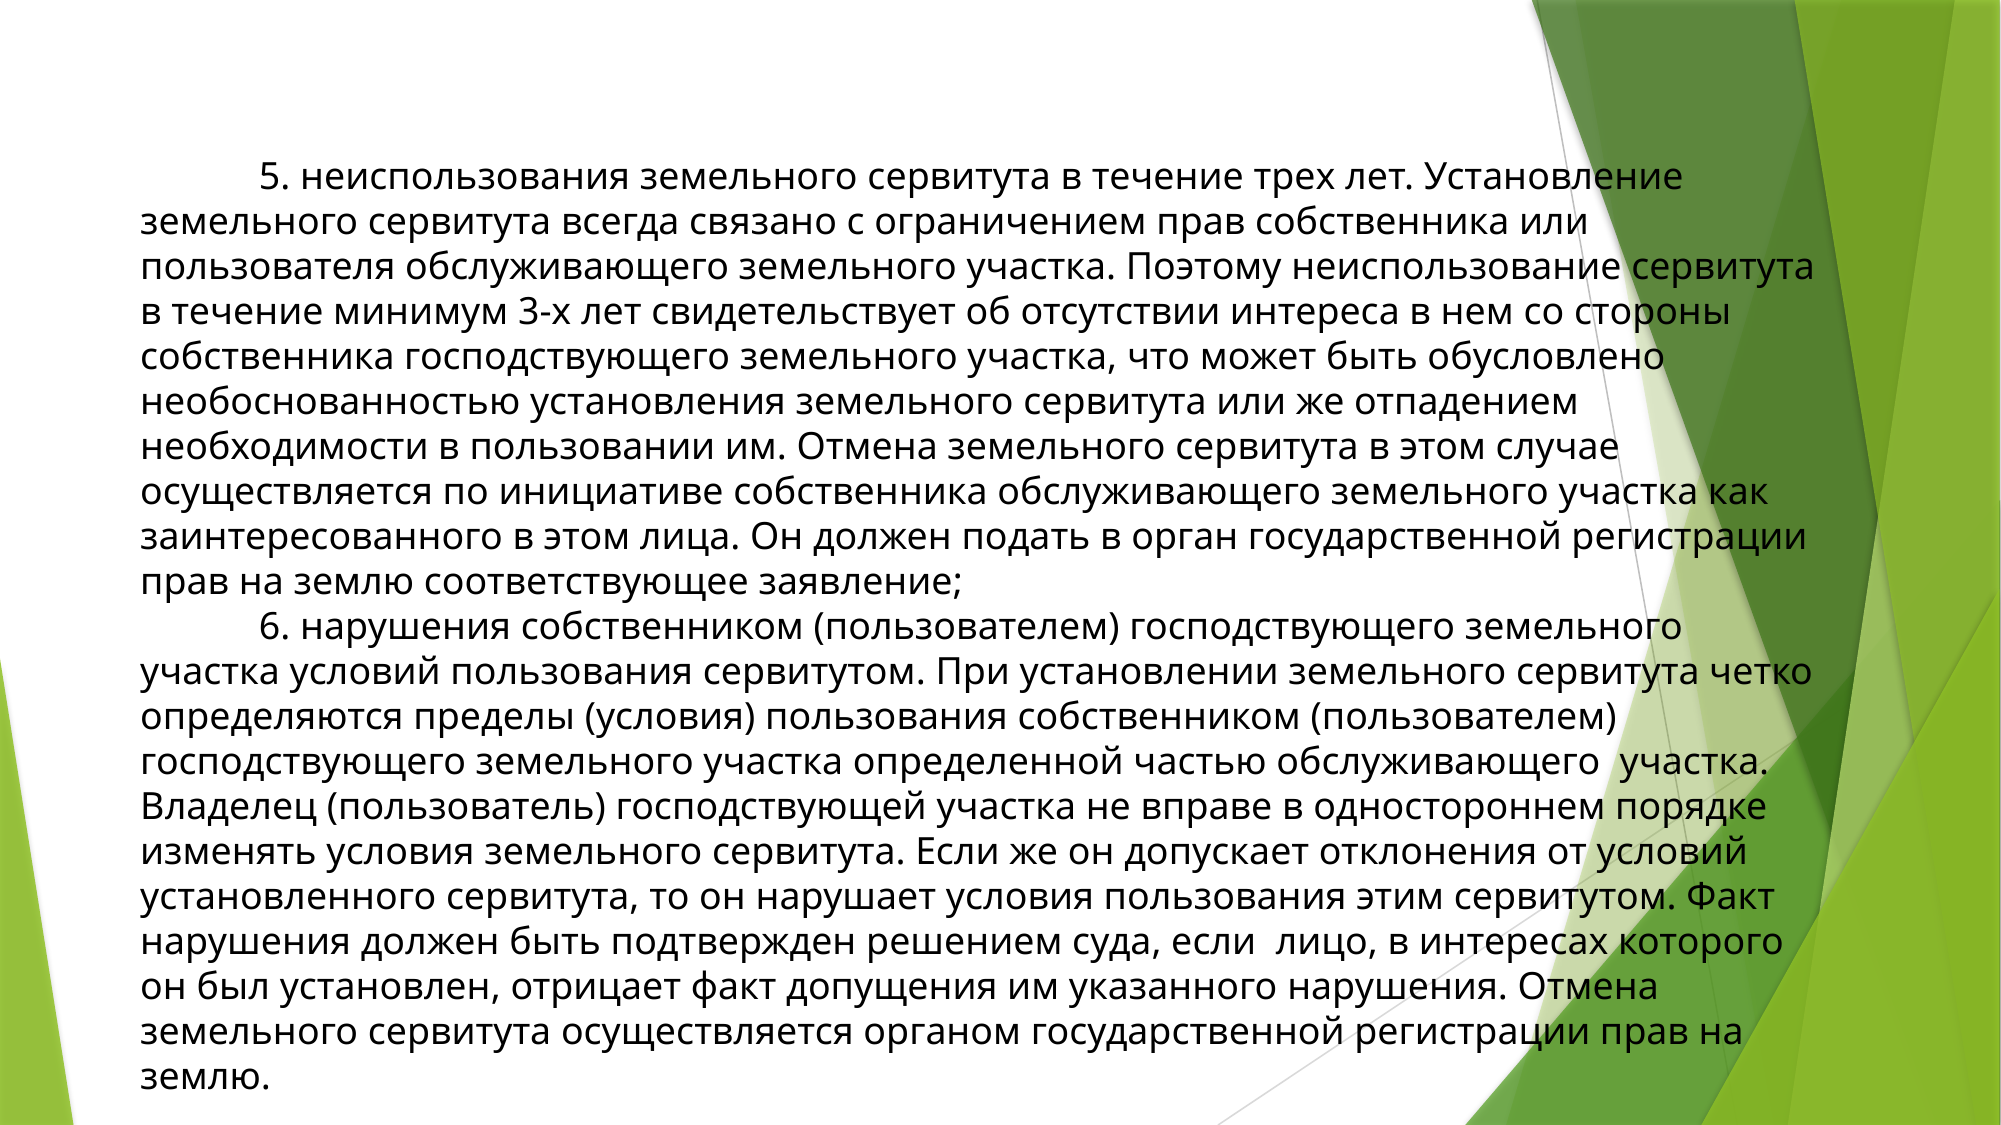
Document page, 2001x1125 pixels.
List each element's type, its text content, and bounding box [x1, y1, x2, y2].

text_box 5. неиспользования земельного сервитута в течение трех лет. Установление земельного сервитута всегда связано с ограничением прав собственника или пользователя обслуживающего земельного участка. Поэтому неиспользование сервитута в течение минимум 3-х лет свидетельствует об отсутствии интереса в нем со стороны собственника господствующего земельного участка, что может быть обусловлено необоснованностью установления земельного сервитута или же отпадением необходимости в пользовании им. Отмена земельного сервитута в этом случае осуществляется по инициативе собственника обслуживающего земельного участка как заинтересованного в этом лица. Он должен подать в орган государственной регистрации прав на землю соответствующее заявление; 6. нарушения собственником (пользователем) господствующего земельного участка условий пользования сервитутом. При установлении земельного сервитута четко определяются пределы (условия) пользования собственником (пользователем) господствующего земельного участка определенной частью обслуживающего участка. Владелец (пользователь) господствующей участка не вправе в одностороннем порядке изменять условия земельного сервитута. Если же он допускает отклонения от условий установленного сервитута, то он нарушает условия пользования этим сервитутом. Факт нарушения должен быть подтвержден решением суда, если лицо, в интересах которого он был установлен, отрицает факт допущения им указанного нарушения. Отмена земельного сервитута осуществляется органом государственной регистрации прав на землю. [125, 144, 1843, 1105]
